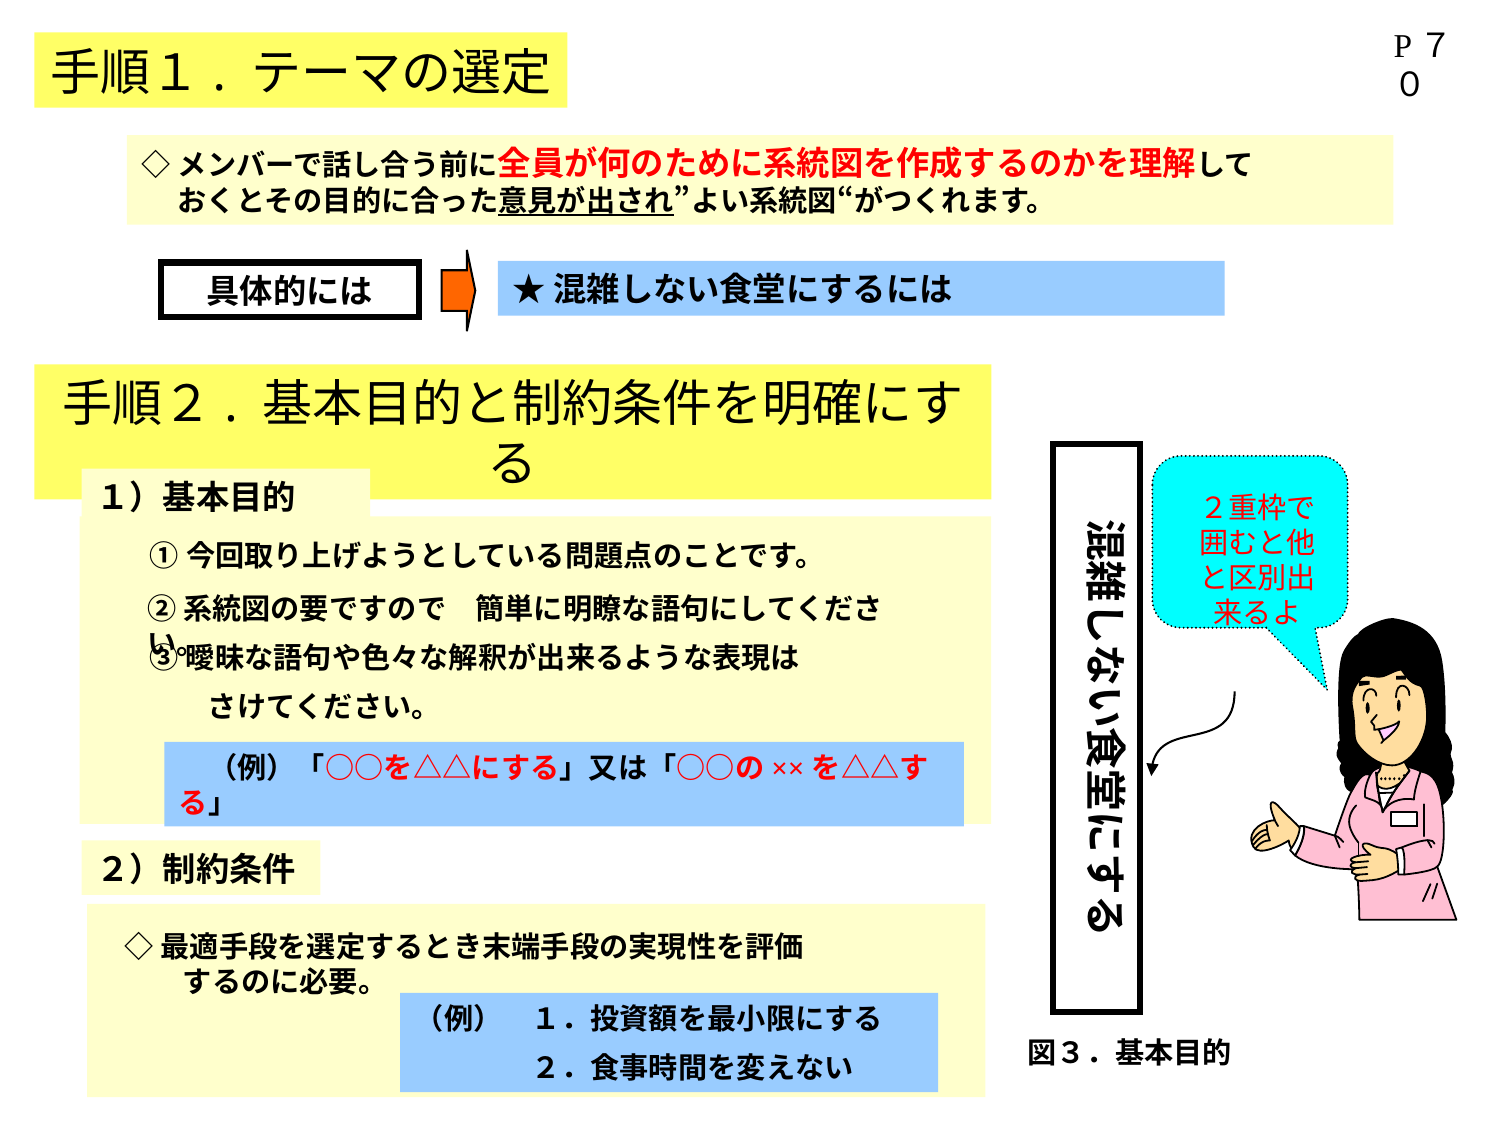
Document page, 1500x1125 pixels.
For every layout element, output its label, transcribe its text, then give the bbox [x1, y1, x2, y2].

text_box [34, 363, 1458, 1078]
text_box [81, 1086, 986, 1098]
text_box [34, 32, 1394, 332]
text_box P７０ [1378, 16, 1500, 111]
